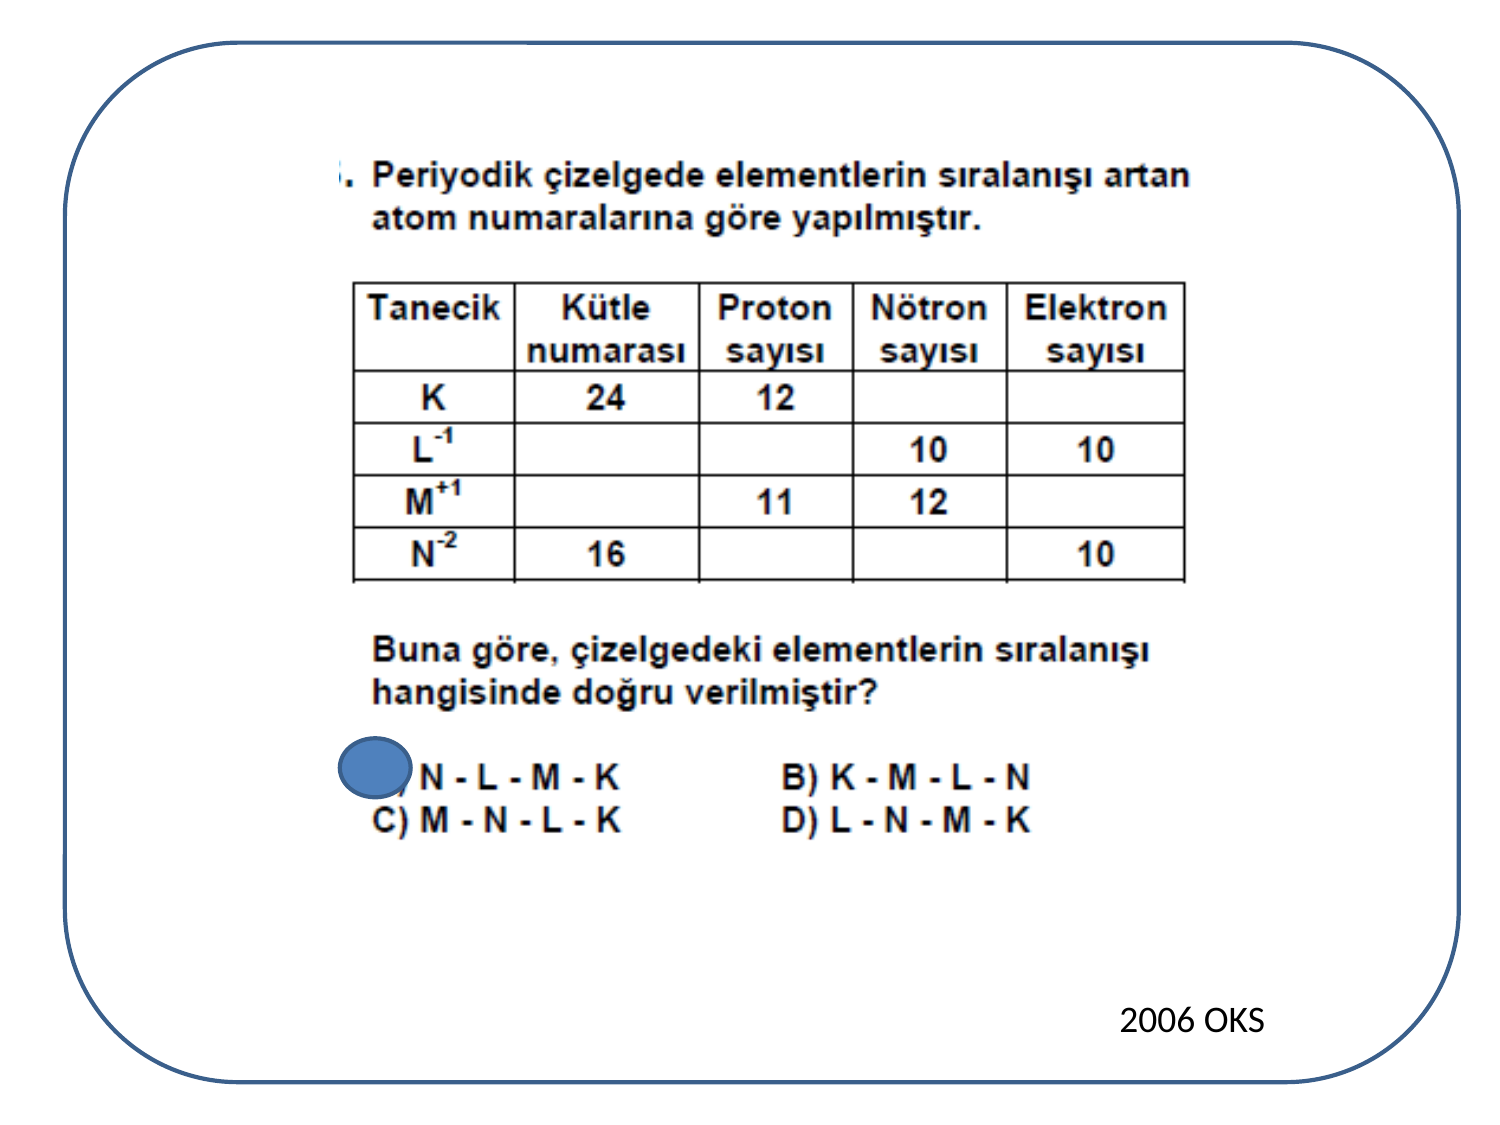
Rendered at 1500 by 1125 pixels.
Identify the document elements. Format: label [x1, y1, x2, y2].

text_box [62, 40, 1461, 1085]
picture [339, 152, 1236, 871]
